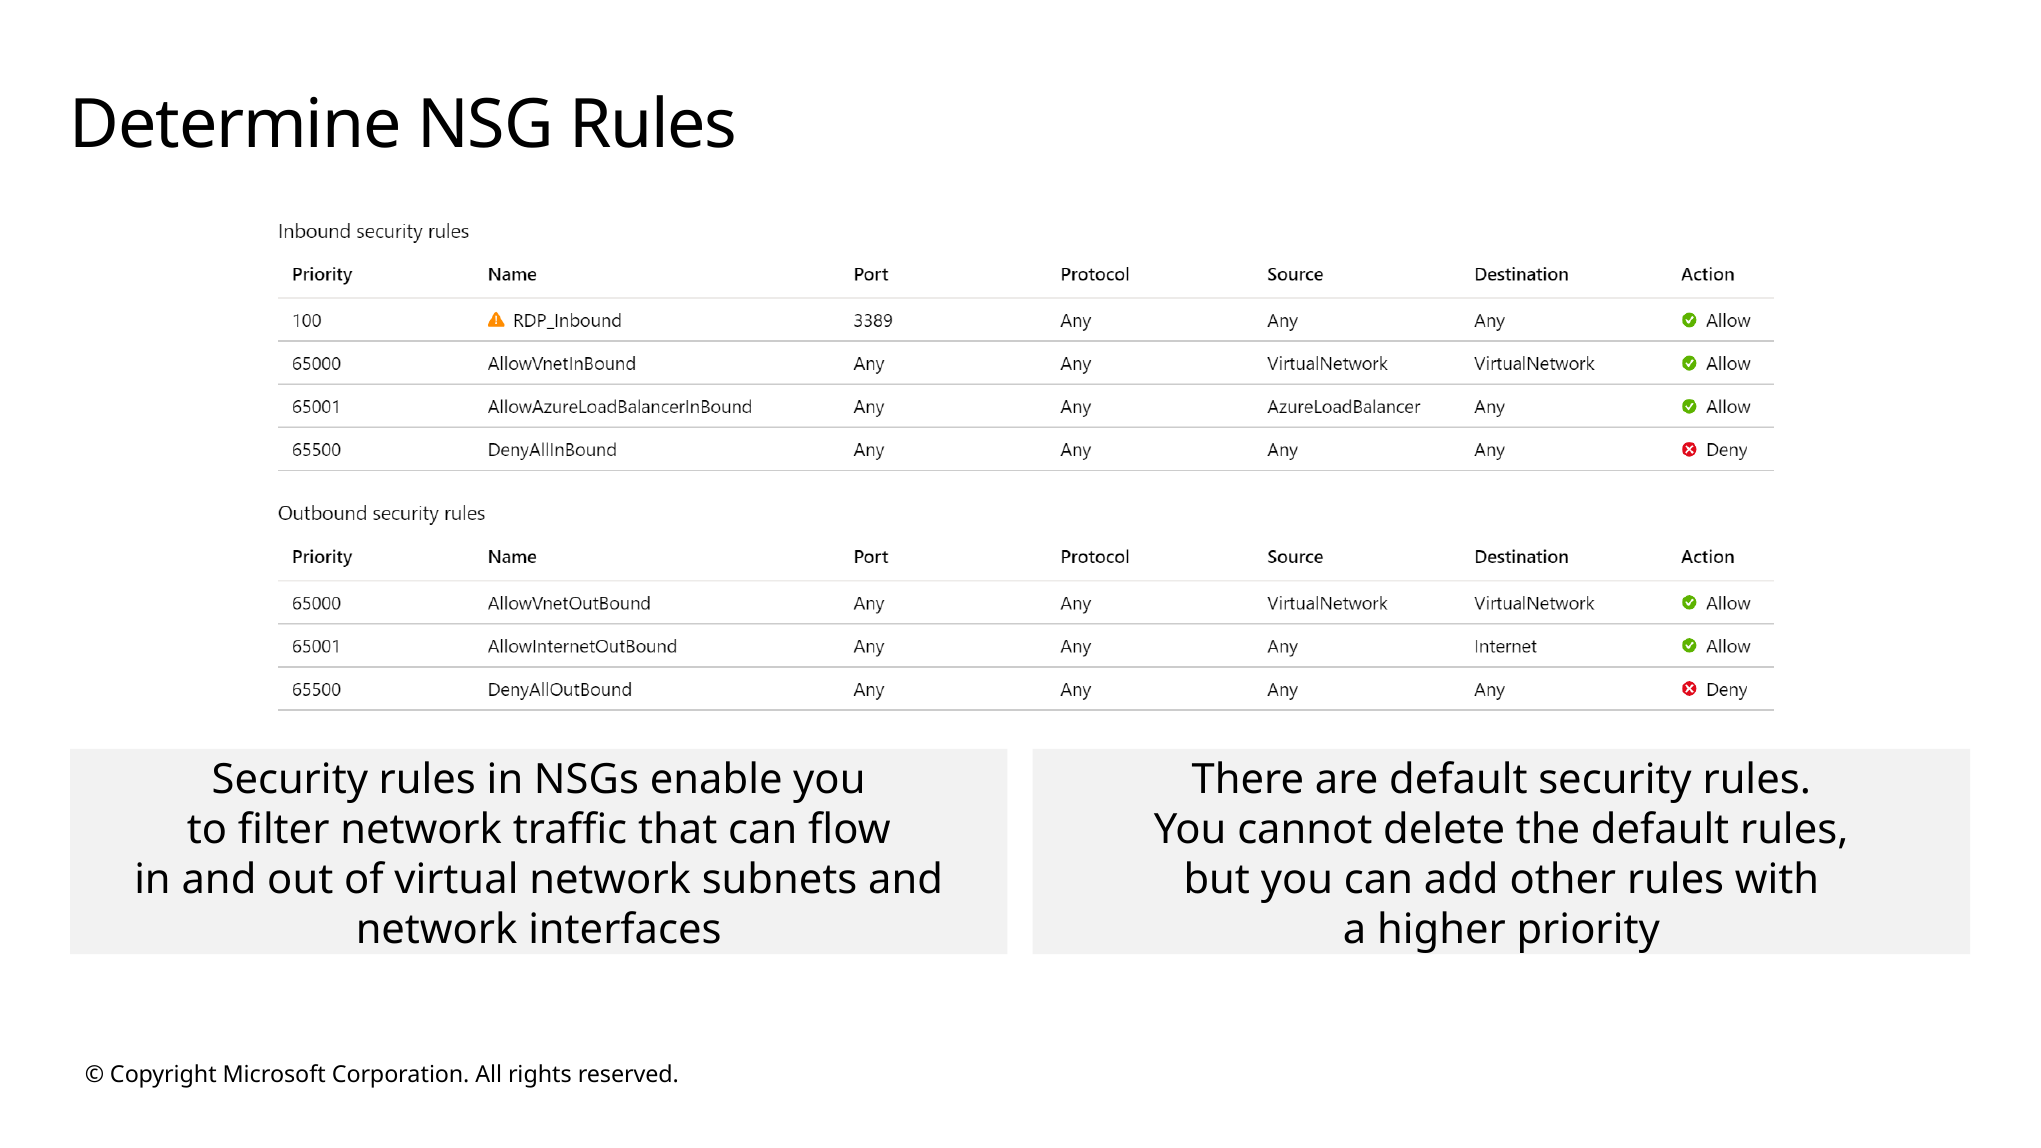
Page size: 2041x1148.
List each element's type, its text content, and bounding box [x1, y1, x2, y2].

text_box Security rules in NSGs enable you to filter network traffic that can flow in and out of virtual network subnets and network interfaces [70, 748, 1008, 955]
title Determine NSG Rules [70, 73, 1968, 188]
picture [266, 212, 1774, 724]
text_box There are default security rules. You cannot delete the default rules, but you can add other rules with a higher priority [1032, 748, 1971, 955]
